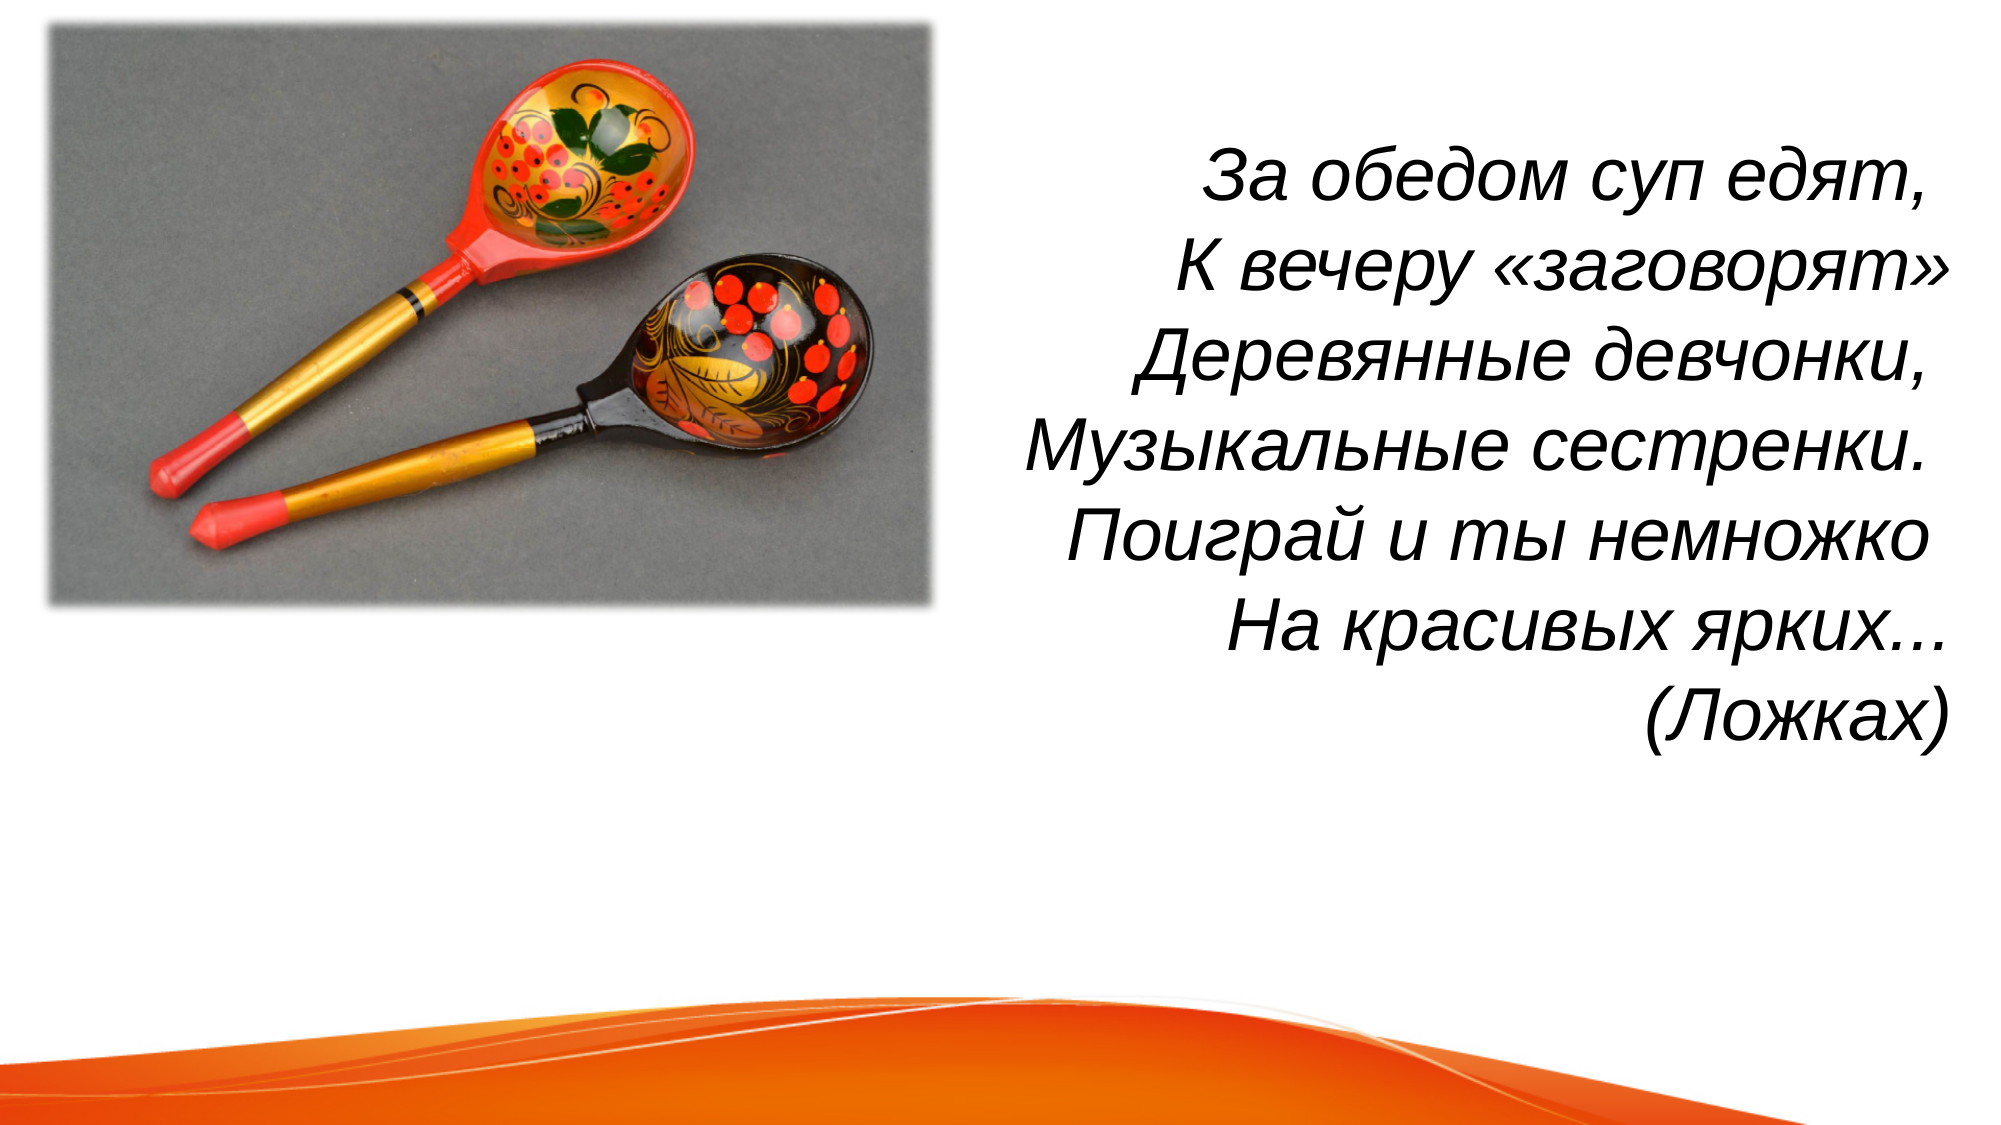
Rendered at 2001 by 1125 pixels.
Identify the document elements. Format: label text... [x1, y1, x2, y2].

picture [0, 0, 2001, 1125]
title За обедом суп едят, К вечеру «заговорят» Деревянные девчонки, Музыкальные сестренки. Поиграй и ты немножко На красивых ярких... (Ложках) [884, 33, 1968, 848]
